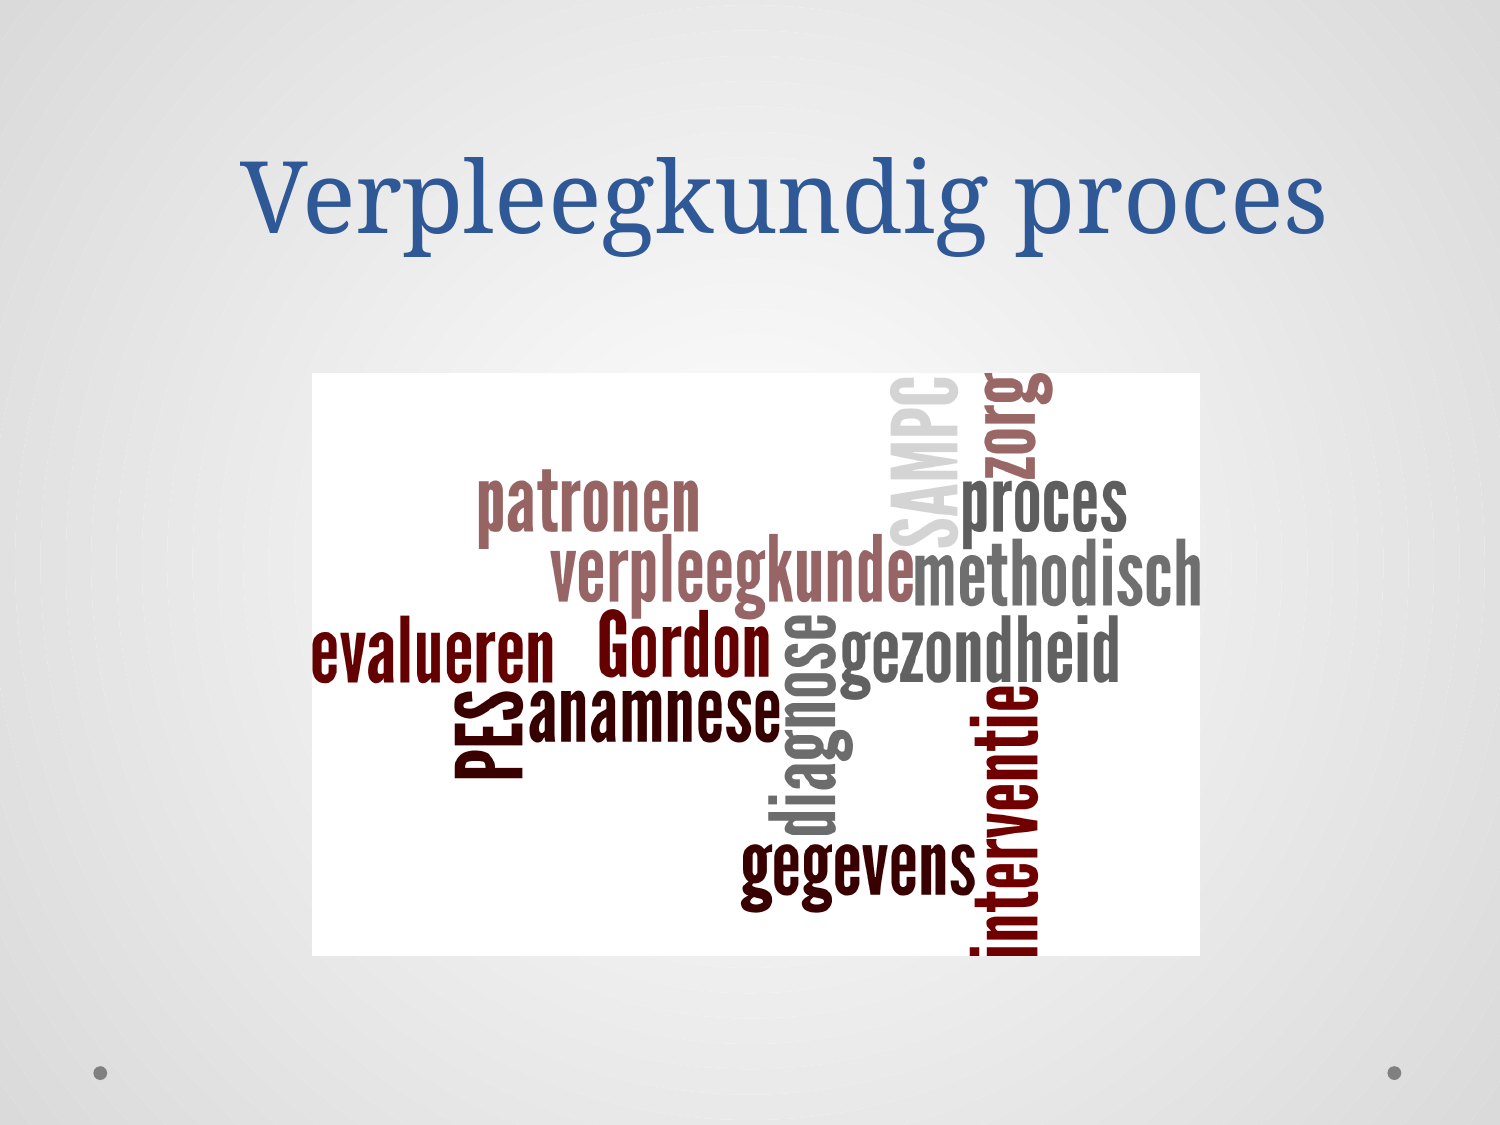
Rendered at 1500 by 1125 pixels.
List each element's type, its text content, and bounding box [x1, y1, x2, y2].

title Verpleegkundig proces [147, 125, 1423, 261]
picture [312, 373, 1200, 956]
